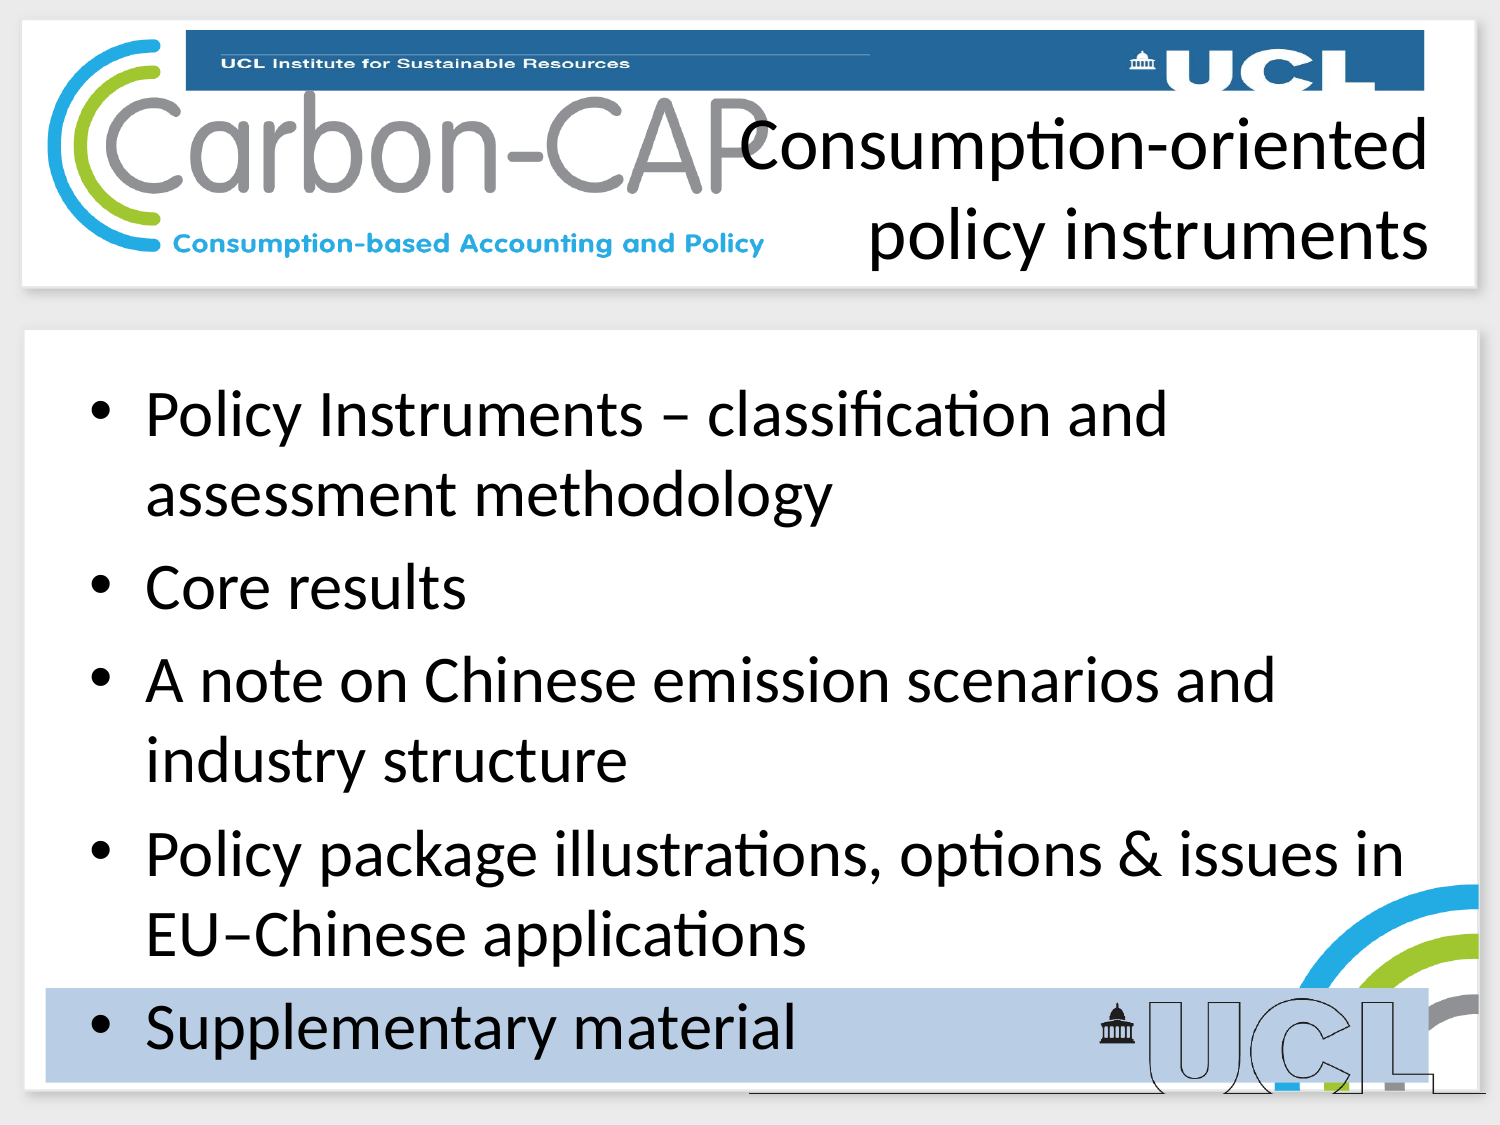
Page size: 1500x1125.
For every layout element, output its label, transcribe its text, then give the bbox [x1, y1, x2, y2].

text_box [43, 986, 74, 1085]
list Policy Instruments – classification and assessment methodology Core results A note on Chinese emission scenarios and industry structure Policy package illustrations, options & issues in EU–Chinese applications Supplementary material [74, 361, 1425, 1105]
text_box [1425, 986, 1431, 996]
picture [0, 0, 1500, 1125]
title Consumption-oriented policy instruments [112, 90, 1463, 279]
